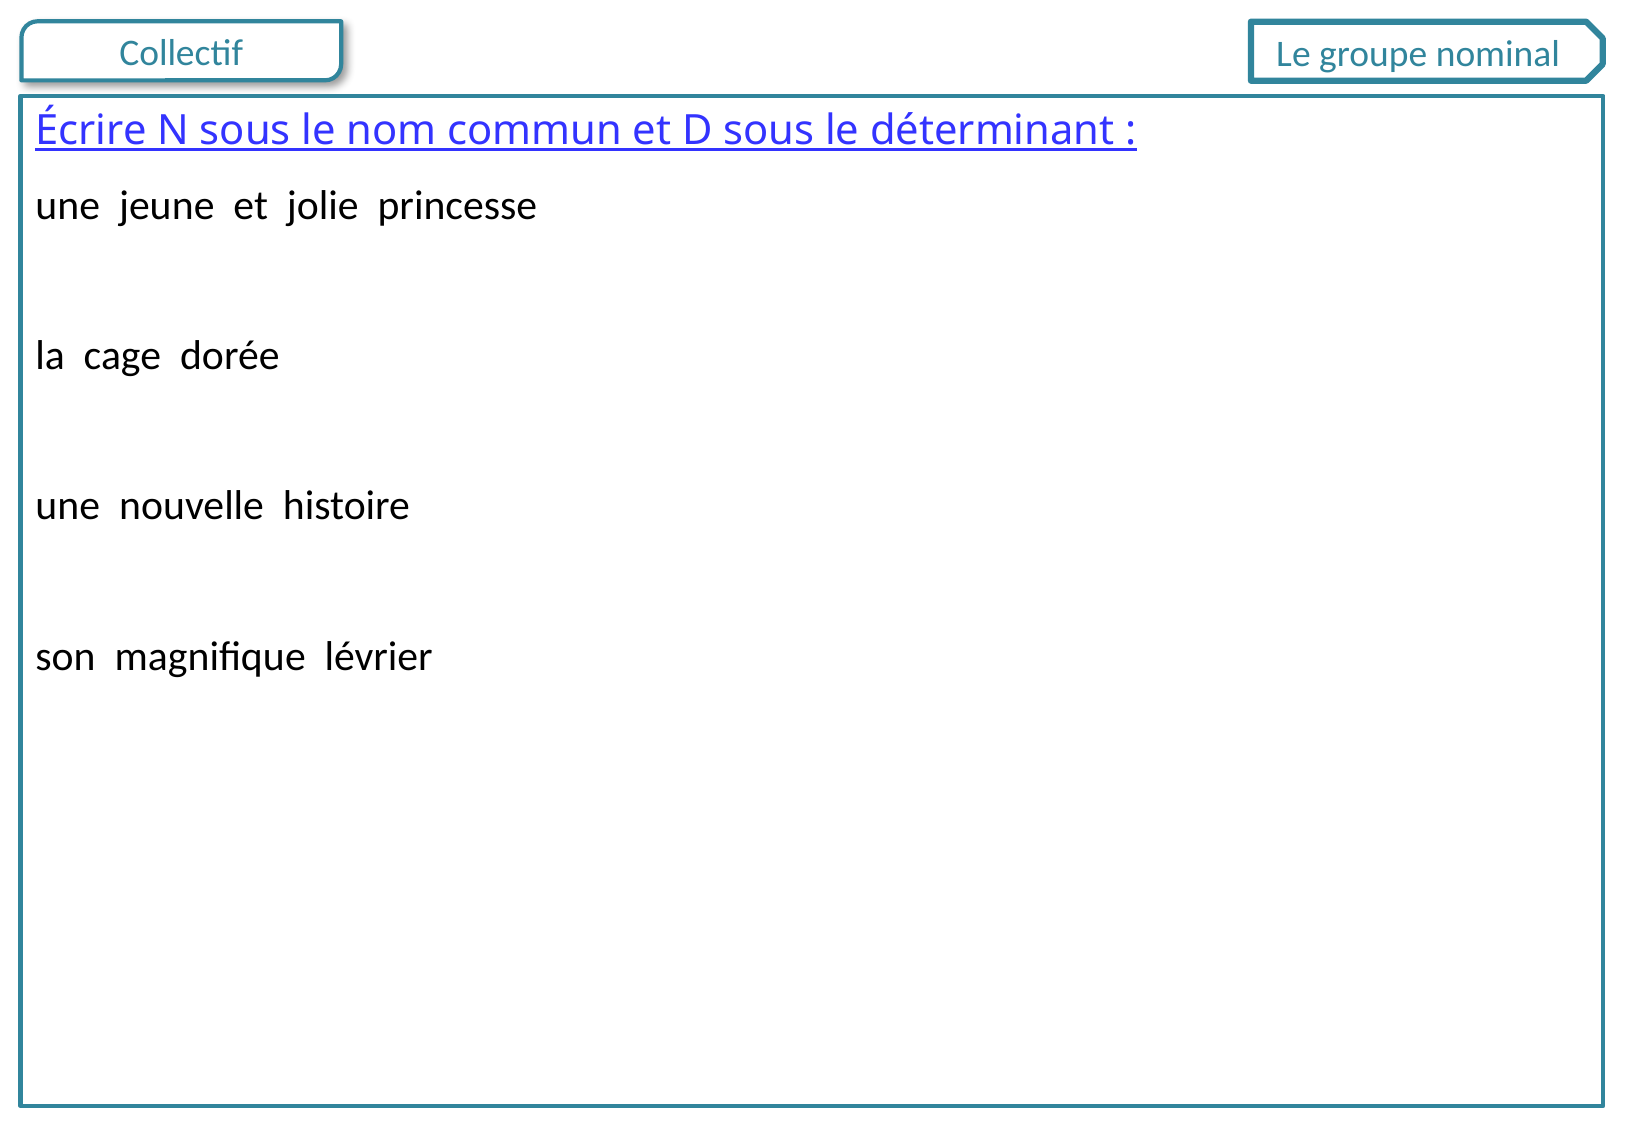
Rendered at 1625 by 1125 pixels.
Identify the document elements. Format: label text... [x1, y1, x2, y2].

list Écrire N sous le nom commun et D sous le déterminant : une jeune et jolie princesse la cage dorée une nouvelle histoire son magnifique lévrier [18, 94, 1605, 1108]
list Le groupe nominal [1251, 21, 1585, 81]
